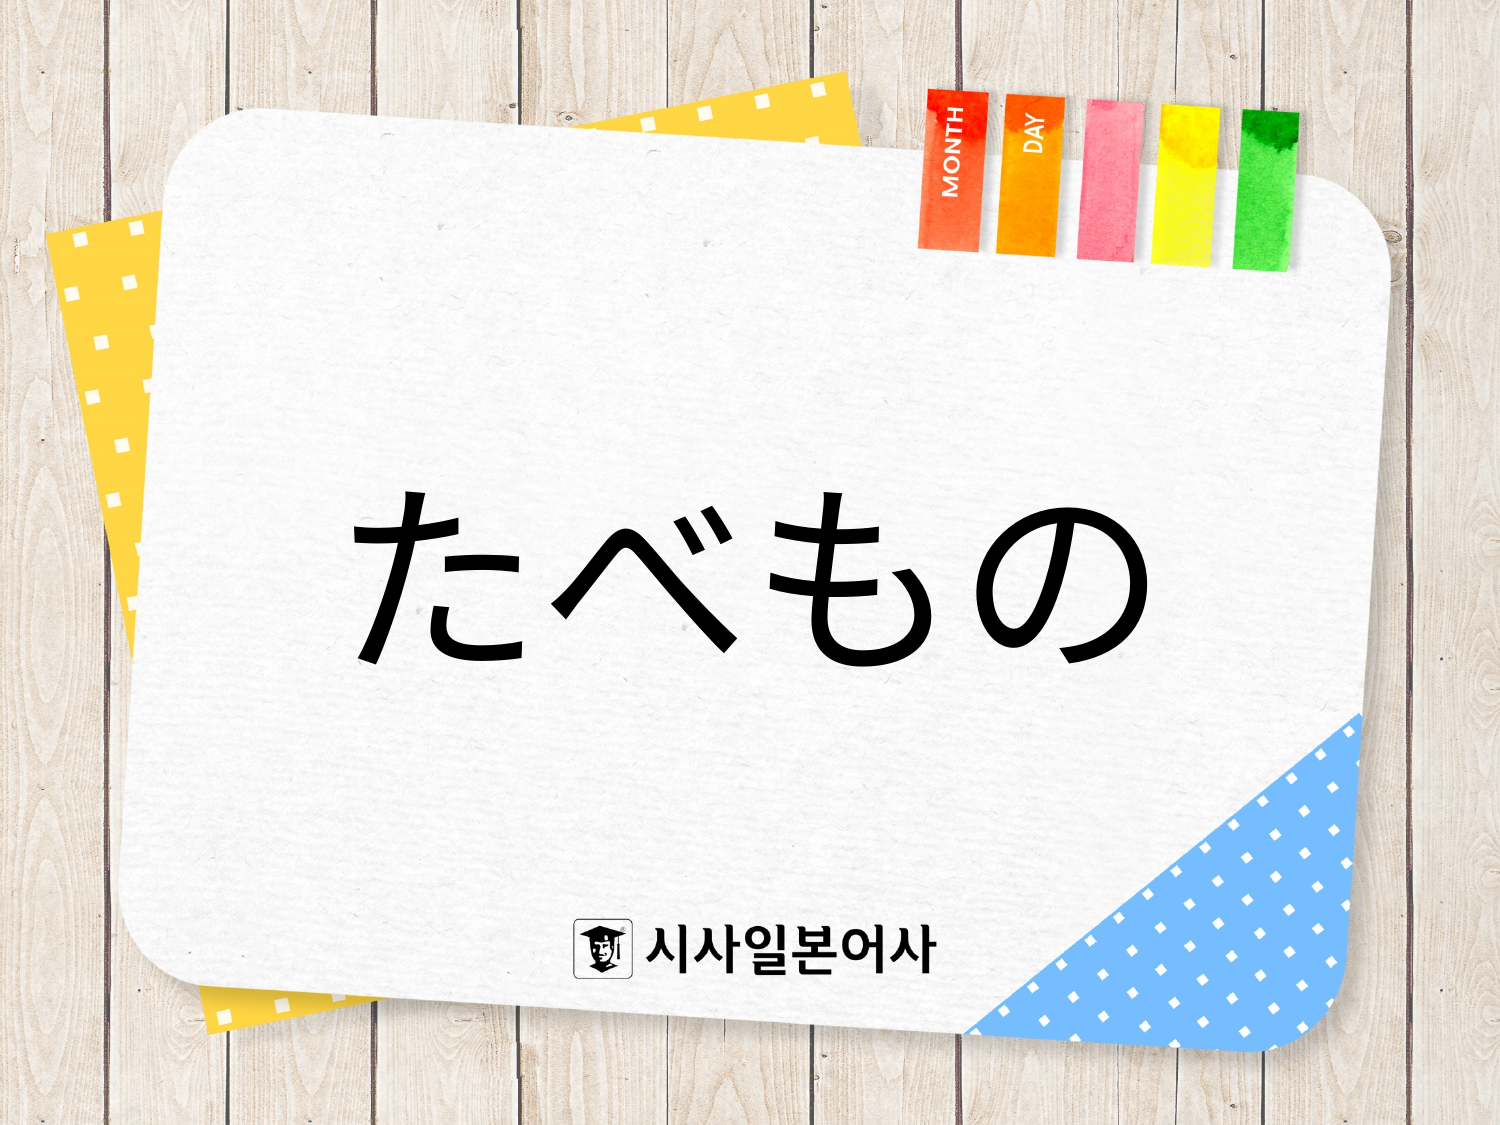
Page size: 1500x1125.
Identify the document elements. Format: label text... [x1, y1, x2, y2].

picture [0, 0, 1500, 1125]
title たべもの [75, 338, 1425, 811]
